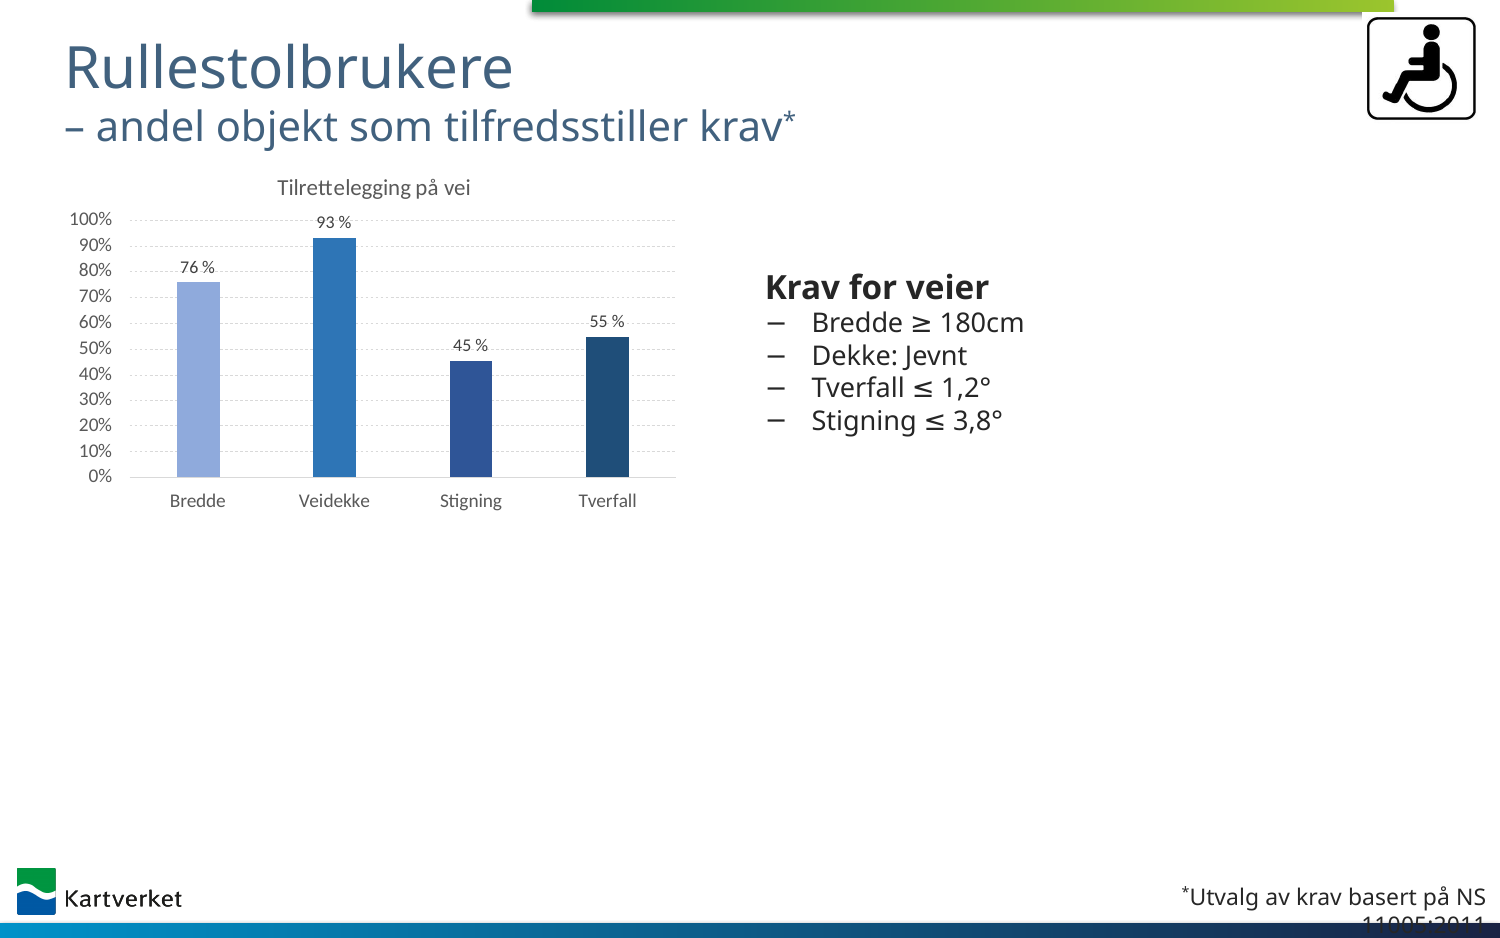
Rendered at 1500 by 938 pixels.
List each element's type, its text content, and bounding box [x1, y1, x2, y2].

text_box Krav for veier Bredde ≥ 180cm Dekke: Jevnt Tverfall ≤ 1,2° Stigning ≤ 3,8° [750, 258, 1234, 444]
picture [62, 166, 687, 519]
picture [1362, 12, 1481, 126]
text_box Rullestolbrukere – andel objekt som tilfredsstiller krav* [49, 25, 1431, 158]
text_box *Utvalg av krav basert på NS 11005:2011 [1068, 873, 1500, 938]
